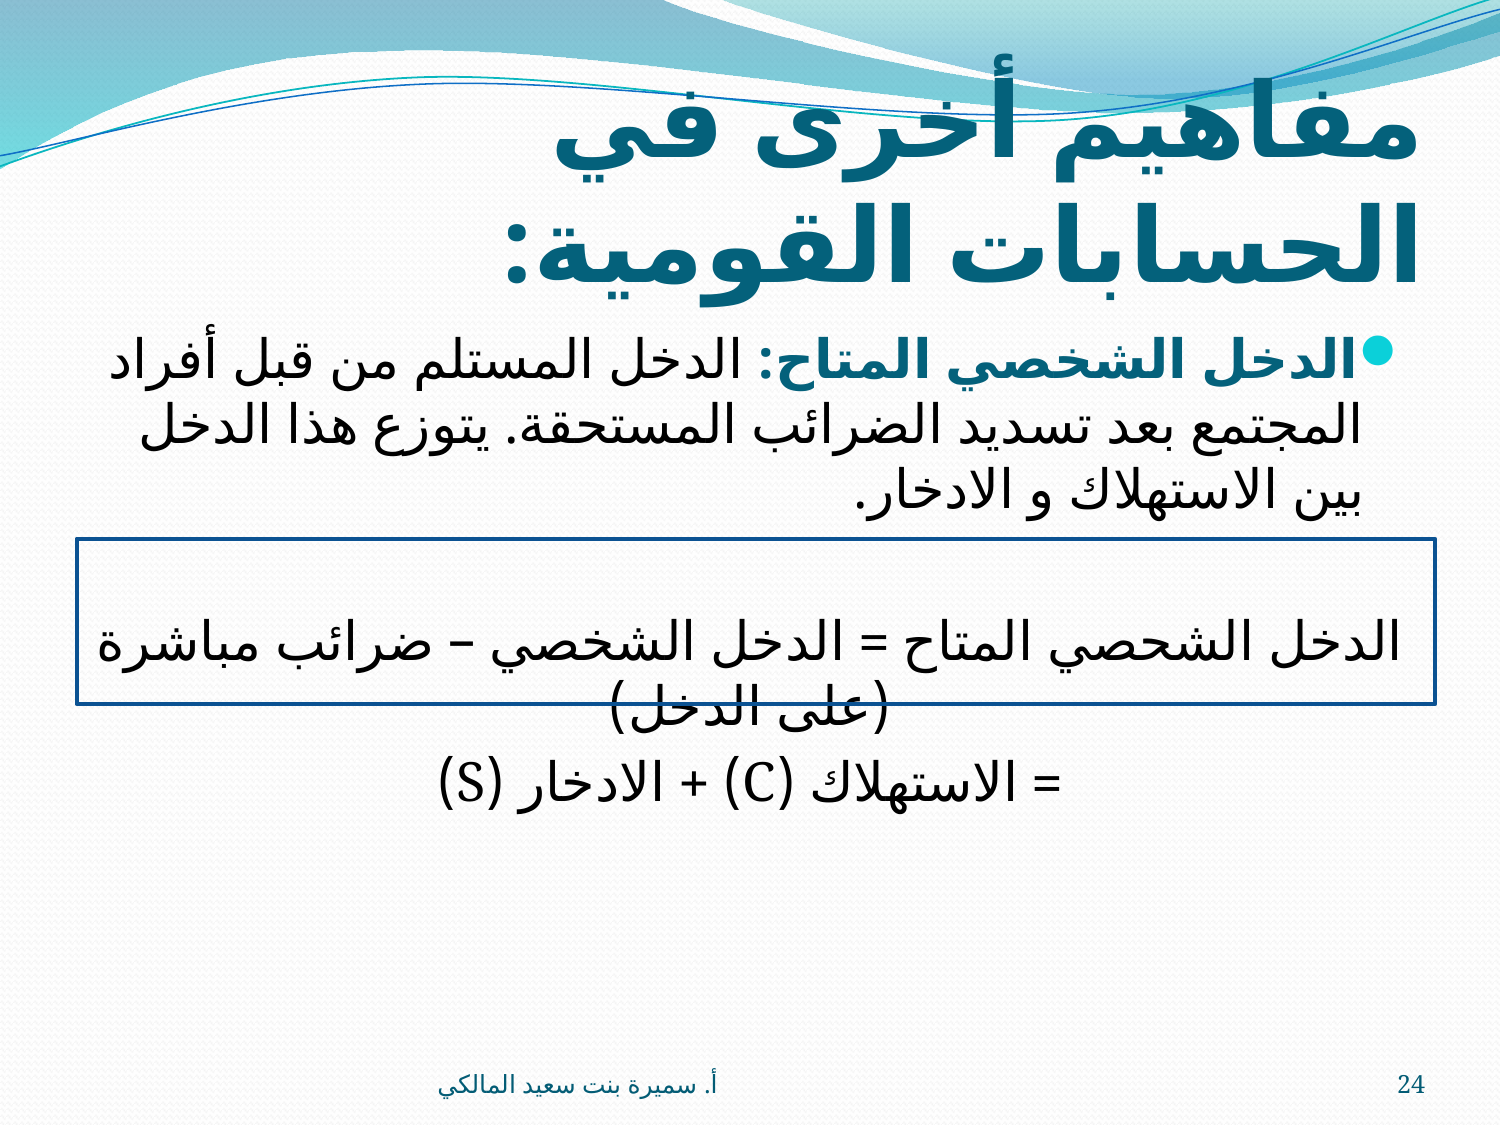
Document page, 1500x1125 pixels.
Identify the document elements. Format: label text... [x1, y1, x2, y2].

slide_number 24 [1299, 1042, 1425, 1103]
list الدخل الشخصي المتاح: الدخل المستلم من قبل أفراد المجتمع بعد تسديد الضرائب المستحقة. يتوزع هذا الدخل بين الاستهلاك و الادخار. الدخل الشحصي المتاح = الدخل الشخصي – ضرائب مباشرة (على الدخل) = الاستهلاك (C) + الادخار (S) [75, 317, 1425, 537]
list الدخل الشخصي المتاح: الدخل المستلم من قبل أفراد المجتمع بعد تسديد الضرائب المستحقة. يتوزع هذا الدخل بين الاستهلاك و الادخار. الدخل الشحصي المتاح = الدخل الشخصي – ضرائب مباشرة (على الدخل) = الاستهلاك (C) + الادخار (S) [75, 706, 1425, 1038]
title مفاهيم أخرى في الحسابات القومية: [75, 115, 1425, 303]
footer أ. سميرة بنت سعيد المالكي [437, 1042, 988, 1103]
text_box [75, 537, 1437, 706]
